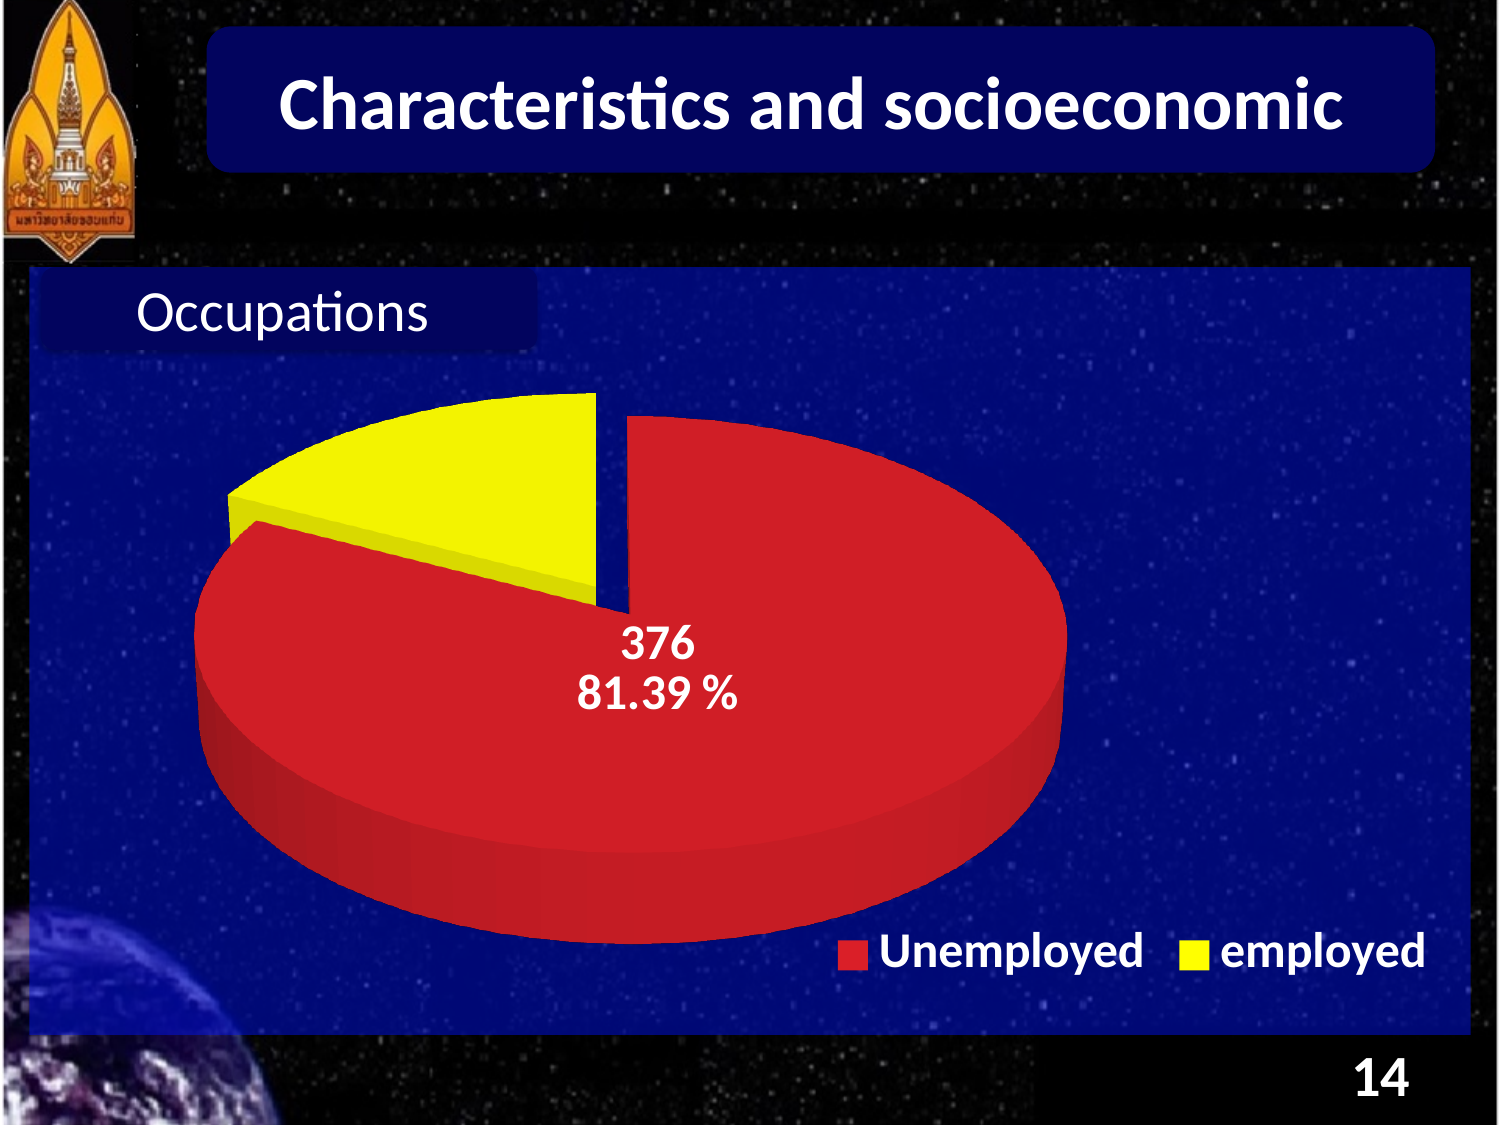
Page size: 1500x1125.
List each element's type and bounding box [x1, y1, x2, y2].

chart [29, 266, 1471, 1036]
picture [0, 0, 1500, 1125]
